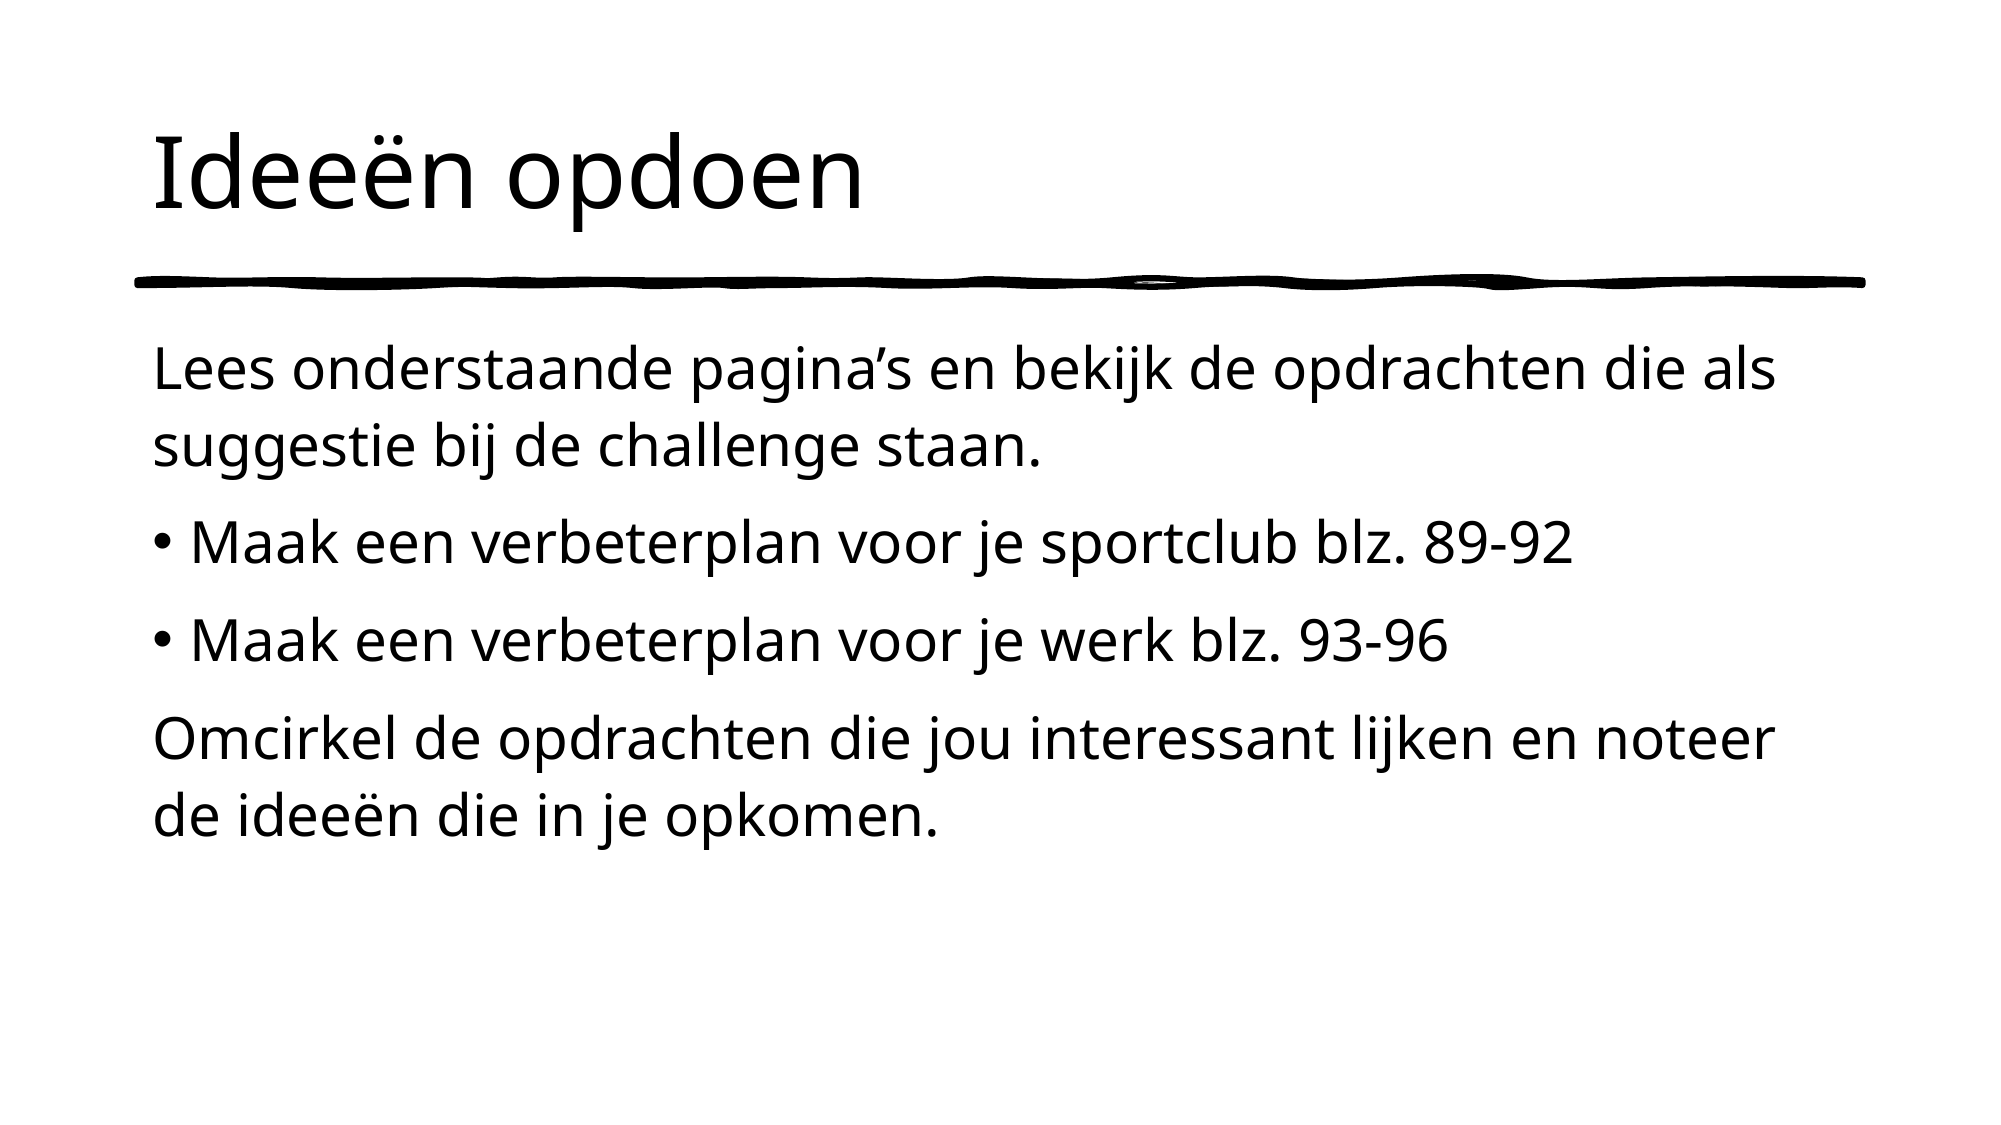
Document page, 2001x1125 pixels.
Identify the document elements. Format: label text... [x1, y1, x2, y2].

title Ideeën opdoen [137, 59, 1863, 278]
list Lees onderstaande pagina’s en bekijk de opdrachten die als suggestie bij de challenge staan. Maak een verbeterplan voor je sportclub blz. 89-92 Maak een verbeterplan voor je werk blz. 93-96 Omcirkel de opdrachten die jou interessant lijken en noteer de ideeën die in je opkomen. [137, 316, 1863, 1014]
